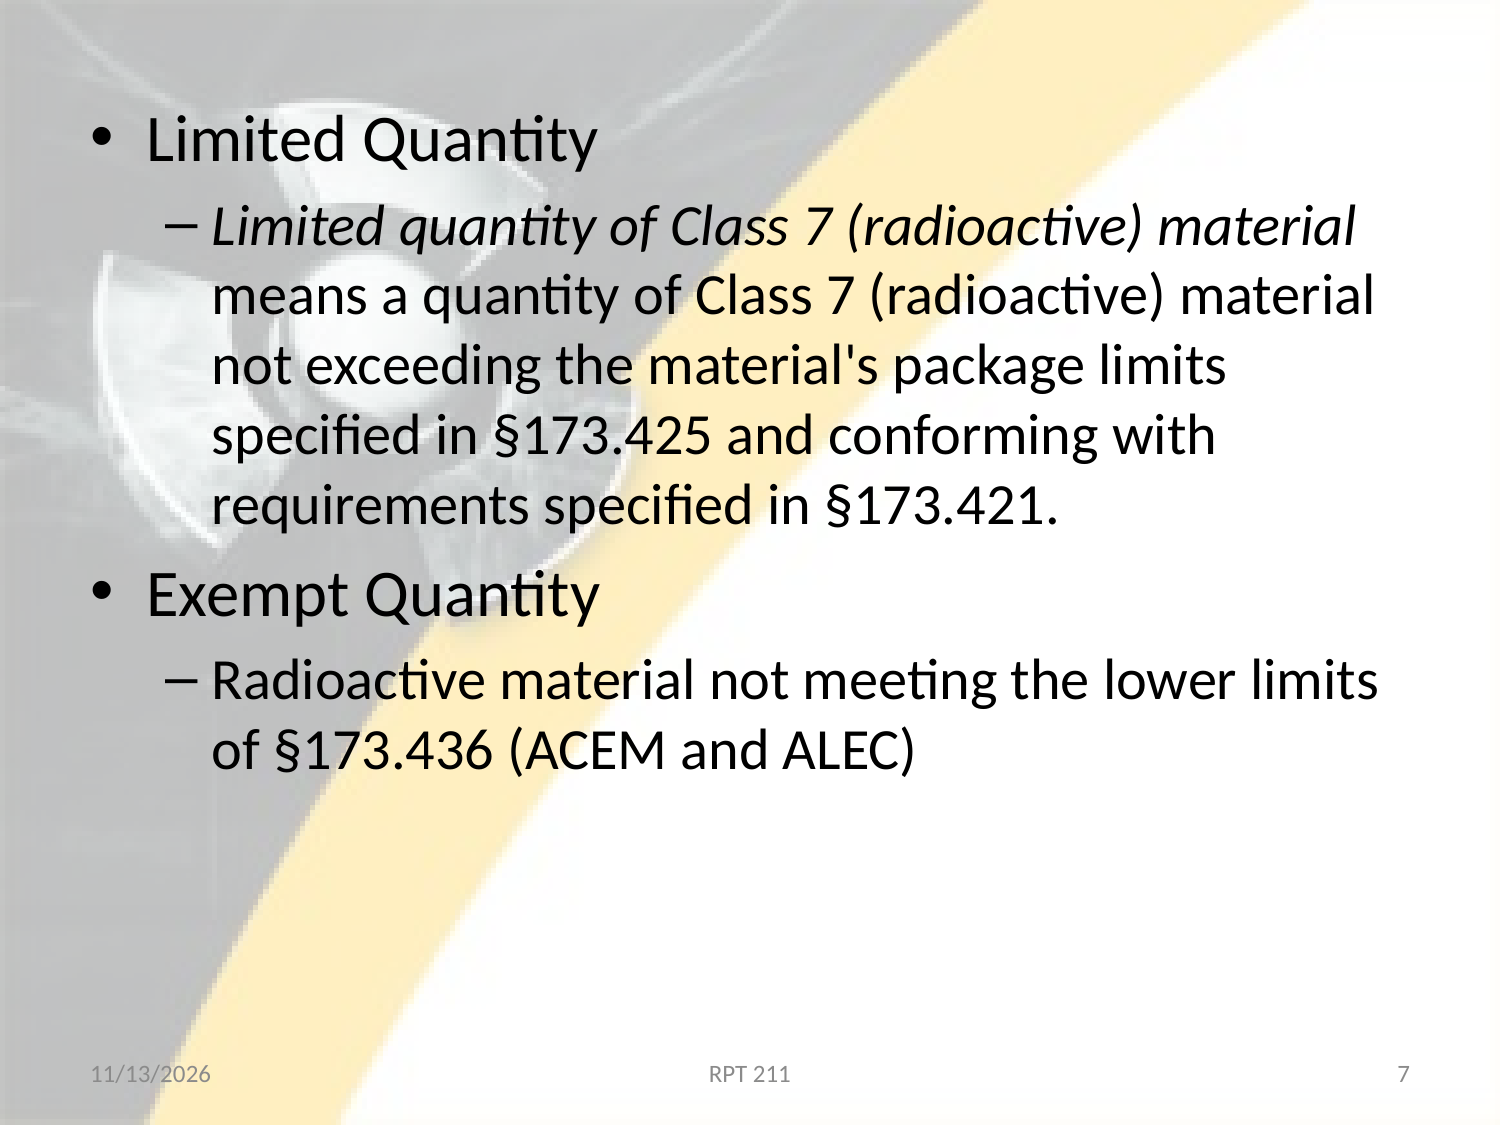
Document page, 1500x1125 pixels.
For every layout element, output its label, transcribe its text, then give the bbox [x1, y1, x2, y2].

slide_number 7 [1074, 1042, 1425, 1103]
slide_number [75, 1042, 425, 1103]
list Limited Quantity Limited quantity of Class 7 (radioactive) material means a quantity of Class 7 (radioactive) material not exceeding the material's package limits specified in §173.425 and conforming with requirements specified in §173.421. Exempt Quantity Radioactive material not meeting the lower limits of §173.436 (ACEM and ALEC) [75, 87, 1425, 986]
footer RPT 211 [512, 1042, 988, 1103]
